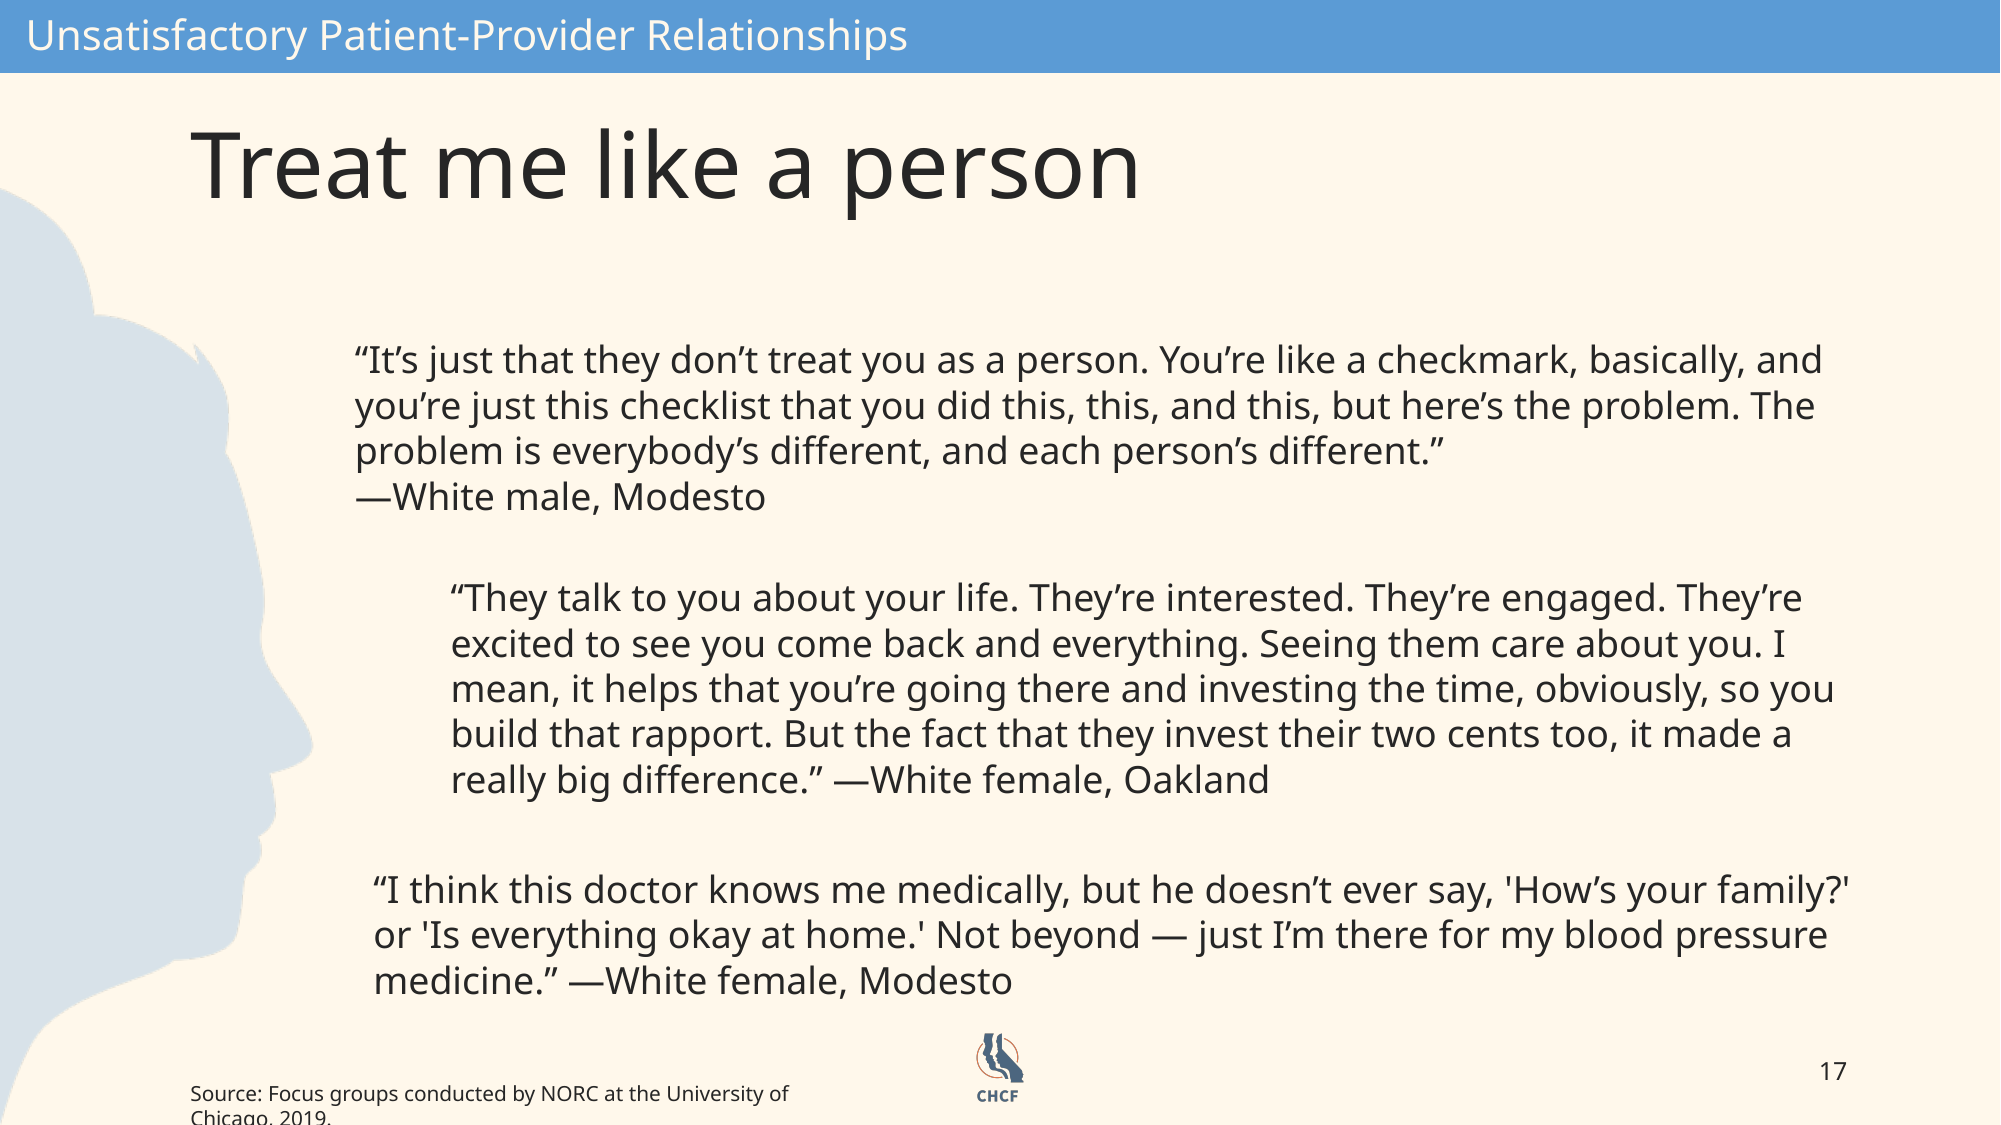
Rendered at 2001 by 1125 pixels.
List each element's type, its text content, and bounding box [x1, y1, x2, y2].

picture [0, 162, 587, 1125]
text_box “I think this doctor knows me medically, but he doesn’t ever say, 'How’s your family?' or 'Is everything okay at home.' Not beyond — just I’m there for my blood pressure medicine.” —White female, Modesto [358, 858, 1902, 961]
text_box “They talk to you about your life. They’re interested. They’re engaged. They’re excited to see you come back and everything. Seeing them care about you. I mean, it helps that you’re going there and investing the time, obviously, so you build that rapport. But the fact that they invest their two cents too, it made a really big difference.” —White female, Oakland [435, 566, 1903, 758]
text_box “It’s just that they don’t treat you as a person. You’re like a checkmark, basically, and you’re just this checklist that you did this, this, and this, but here’s the problem. The problem is everybody’s different, and each person’s different.” —White male, Modesto [339, 328, 1907, 490]
picture [951, 1009, 1049, 1125]
title Treat me like a person [175, 73, 1863, 278]
slide_number 17 [1412, 1042, 1863, 1103]
text_box Unsatisfactory Patient-Provider Relationships [0, 0, 2000, 73]
text_box Source: Focus groups conducted by NORC at the University of Chicago, 2019. [175, 1072, 849, 1125]
